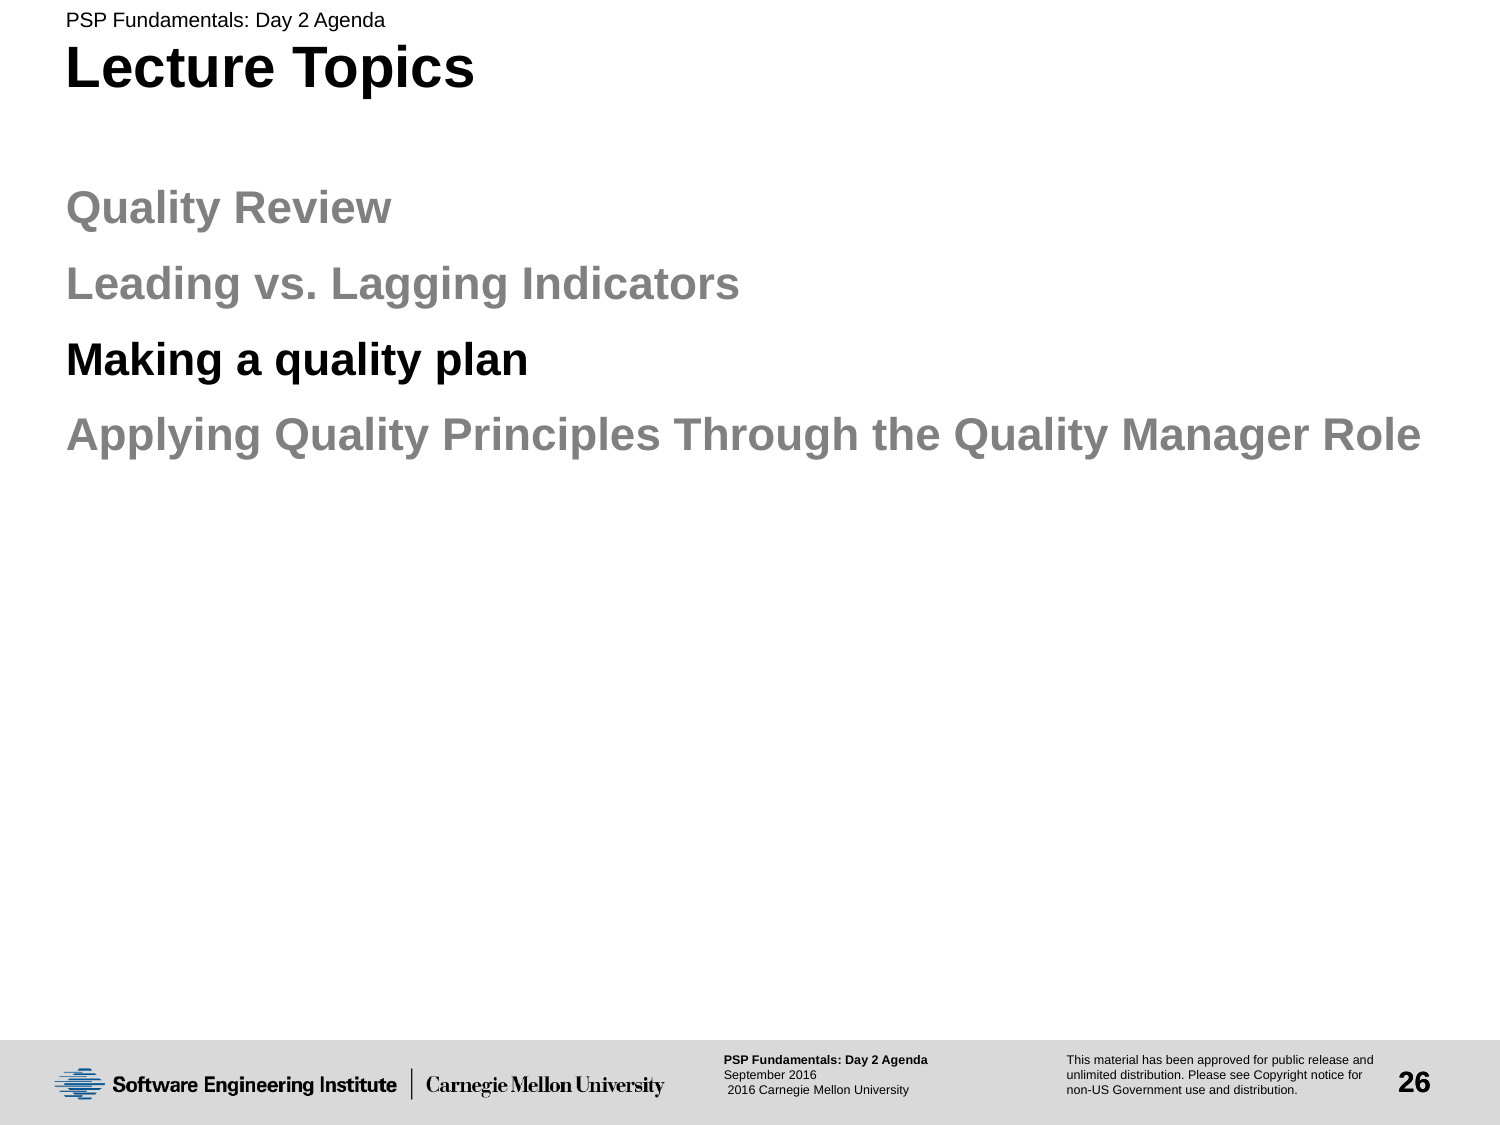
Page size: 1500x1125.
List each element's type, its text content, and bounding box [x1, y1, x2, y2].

list Quality Review Leading vs. Lagging Indicators Making a quality plan Applying Quality Principles Through the Quality Manager Role [65, 177, 1431, 1000]
picture [46, 1061, 673, 1104]
title Lecture Topics [65, 37, 1430, 148]
